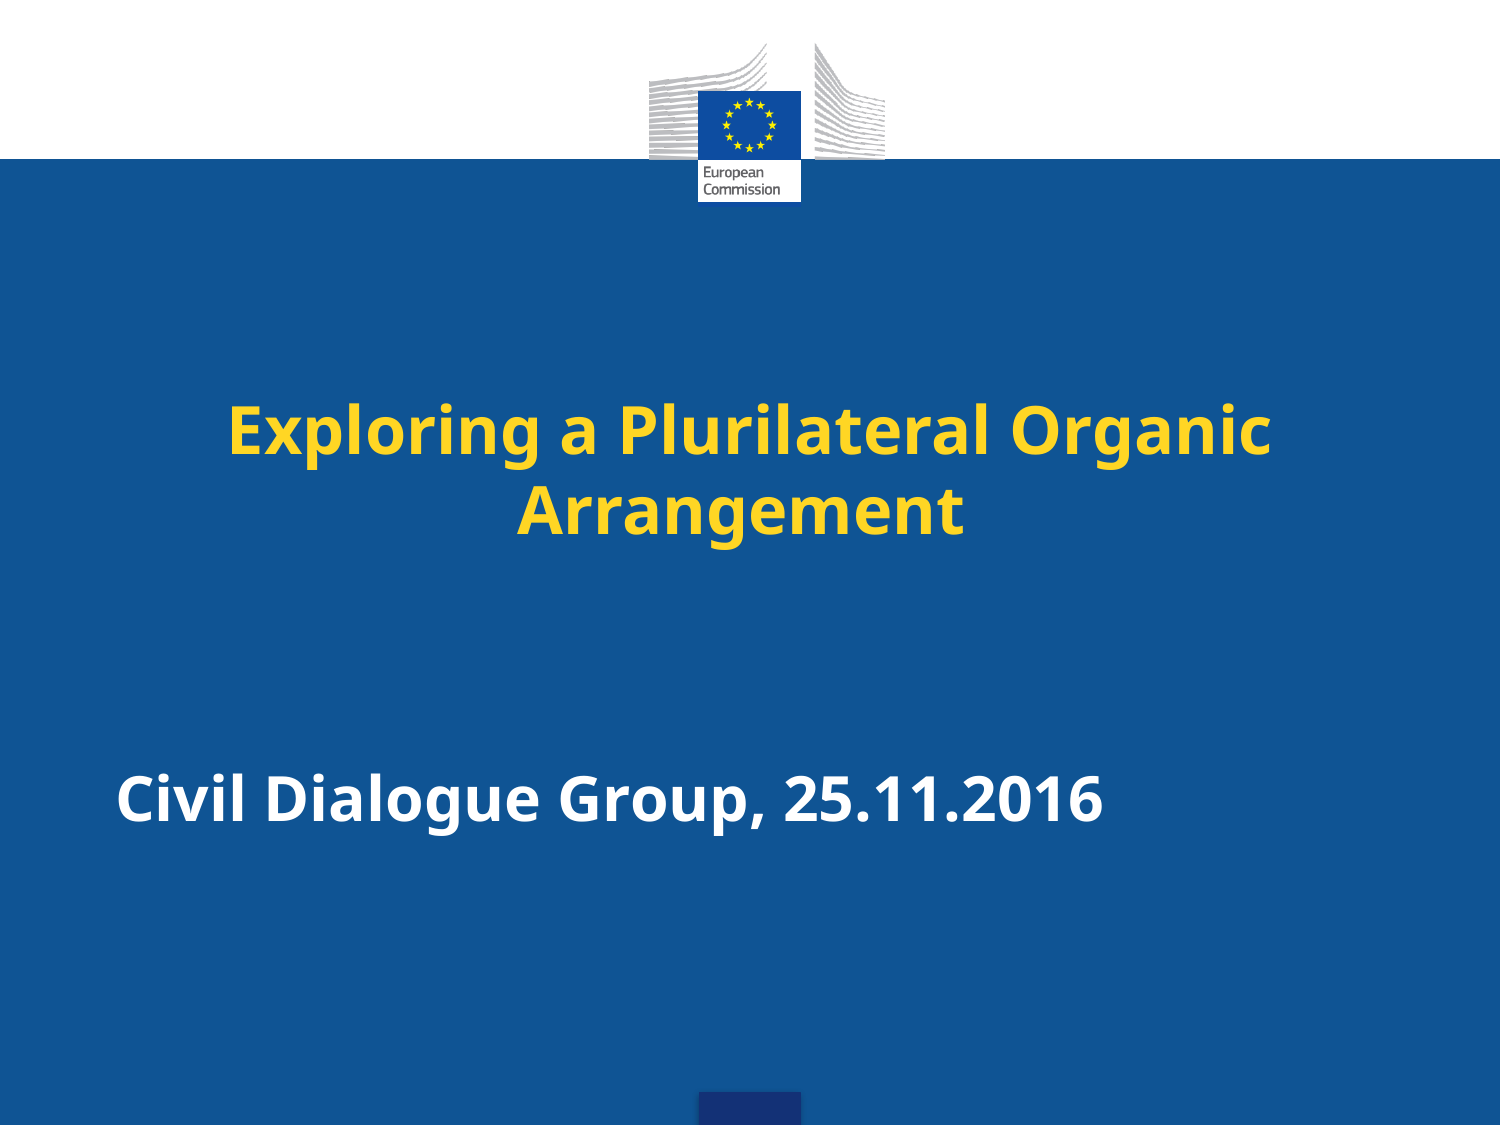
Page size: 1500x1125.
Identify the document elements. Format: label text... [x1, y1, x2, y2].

subtitle Civil Dialogue Group, 25.11.2016 [100, 751, 1500, 894]
title Exploring a Plurilateral Organic Arrangement [29, 397, 1471, 539]
